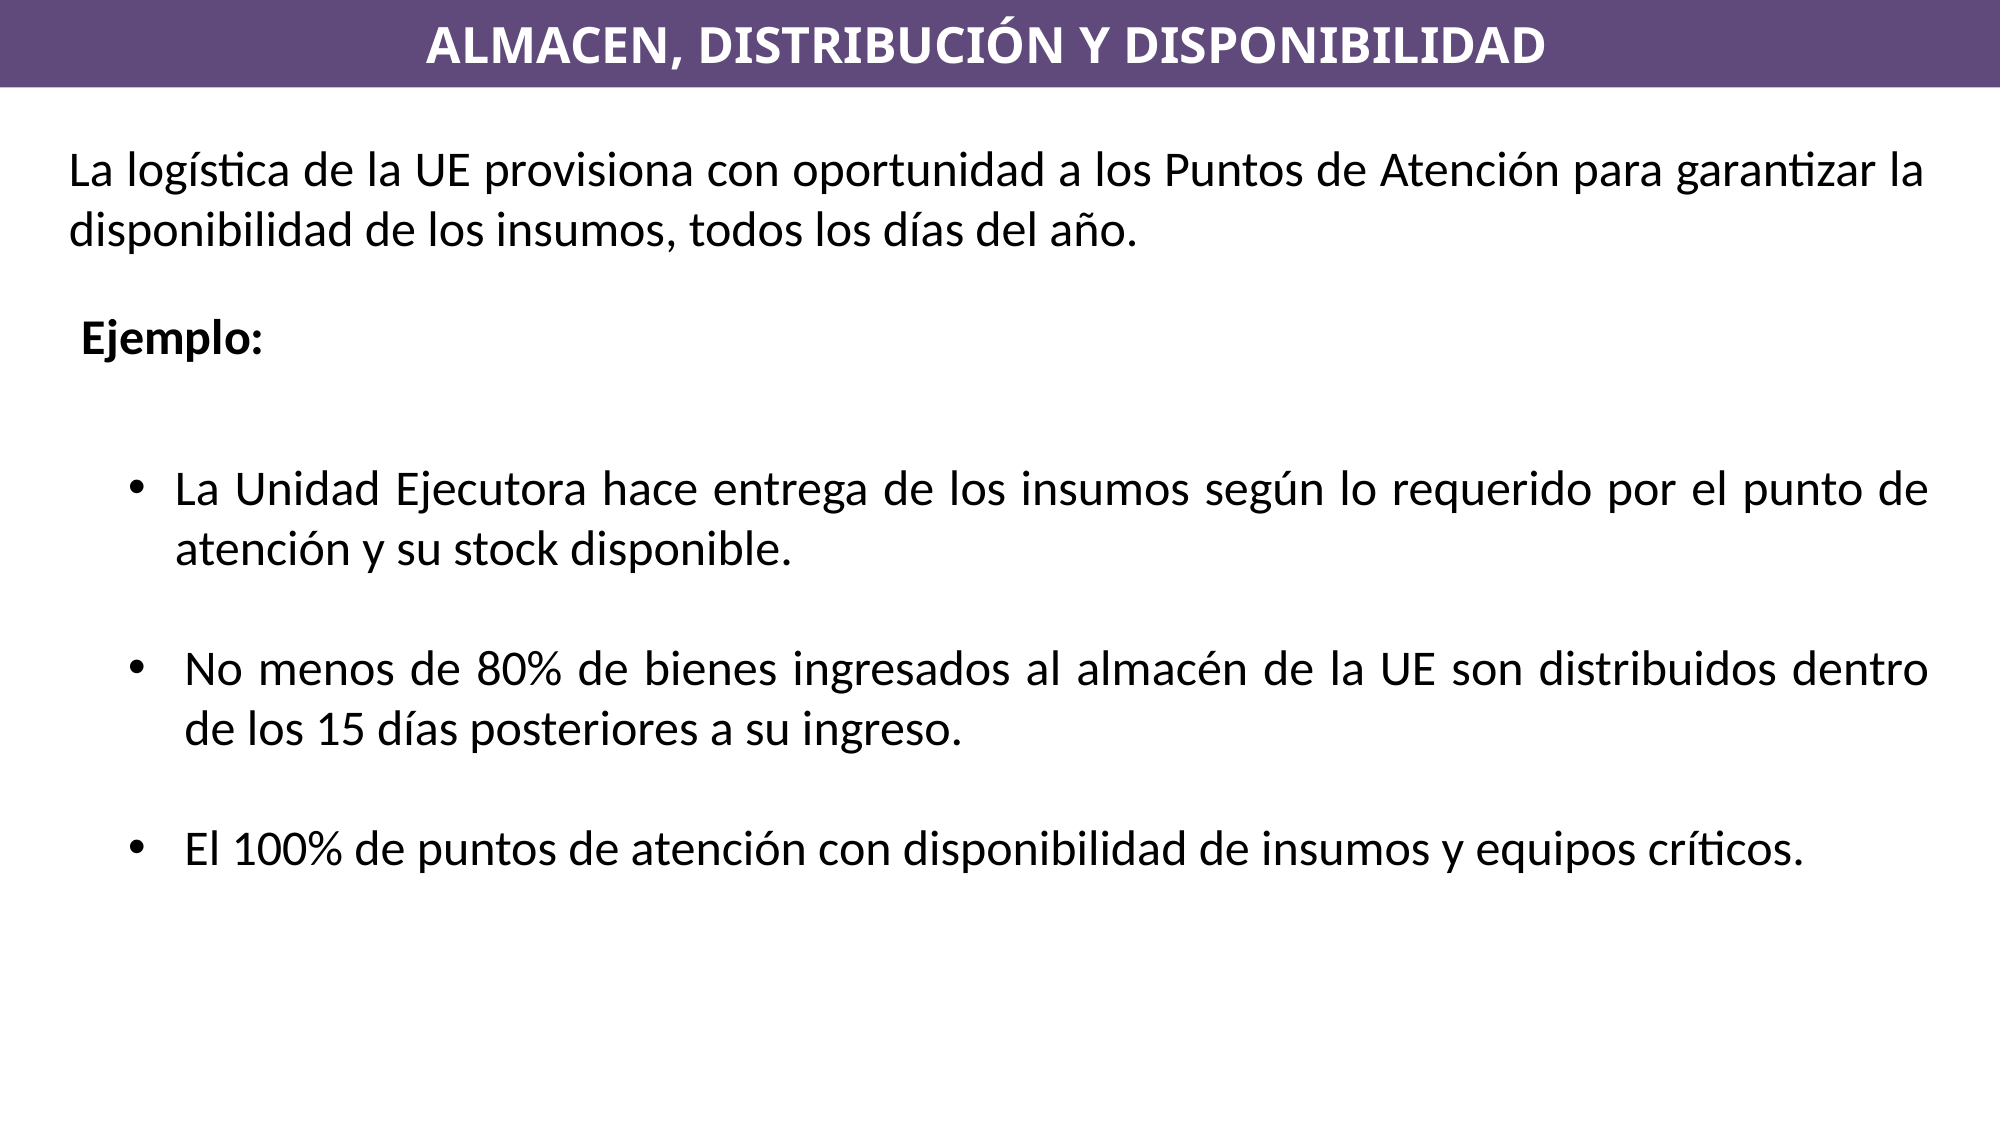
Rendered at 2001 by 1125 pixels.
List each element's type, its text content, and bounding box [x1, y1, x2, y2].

text_box La Unidad Ejecutora hace entrega de los insumos según lo requerido por el punto de atención y su stock disponible. No menos de 80% de bienes ingresados al almacén de la UE son distribuidos dentro de los 15 días posteriores a su ingreso. El 100% de puntos de atención con disponibilidad de insumos y equipos críticos. [113, 448, 1945, 944]
text_box La logística de la UE provisiona con oportunidad a los Puntos de Atención para garantizar la disponibilidad de los insumos, todos los días del año. [54, 128, 1941, 264]
text_box ALMACEN, DISTRIBUCIÓN Y DISPONIBILIDAD [0, 0, 2000, 88]
text_box Ejemplo: [67, 297, 347, 373]
